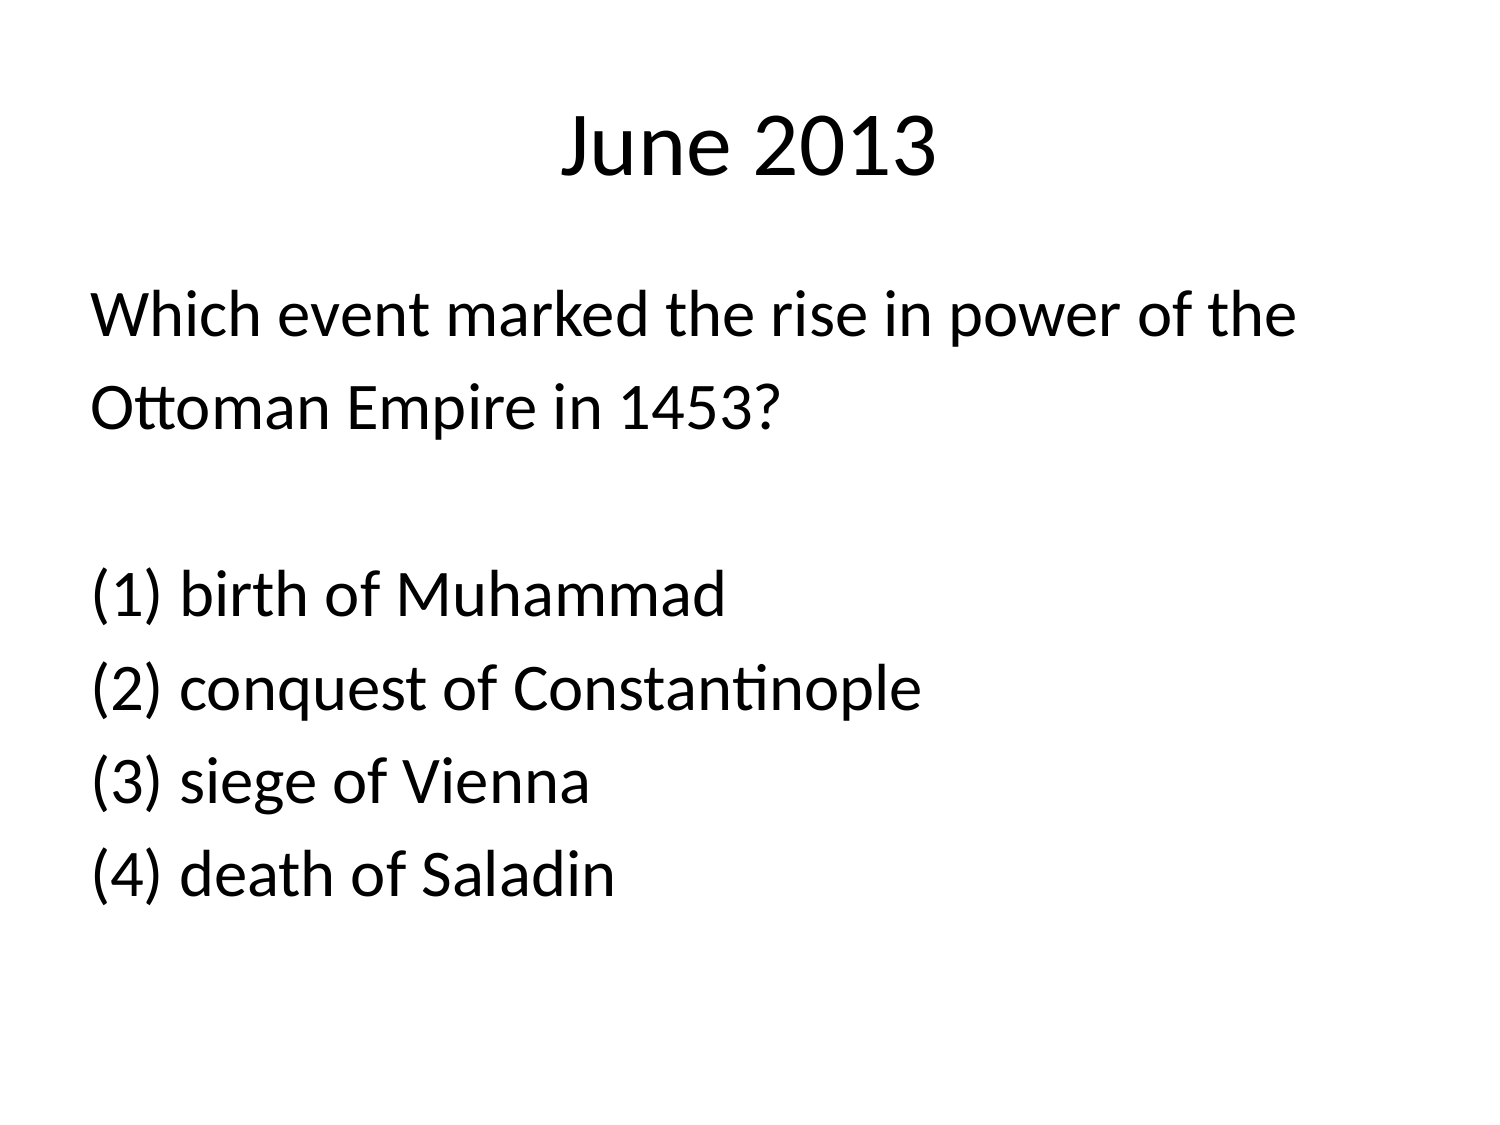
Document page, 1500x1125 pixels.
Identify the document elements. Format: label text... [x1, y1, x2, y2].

title June 2013 [75, 45, 1425, 233]
list Which event marked the rise in power of the Ottoman Empire in 1453? (1) birth of Muhammad (2) conquest of Constantinople (3) siege of Vienna (4) death of Saladin [75, 262, 1425, 1005]
